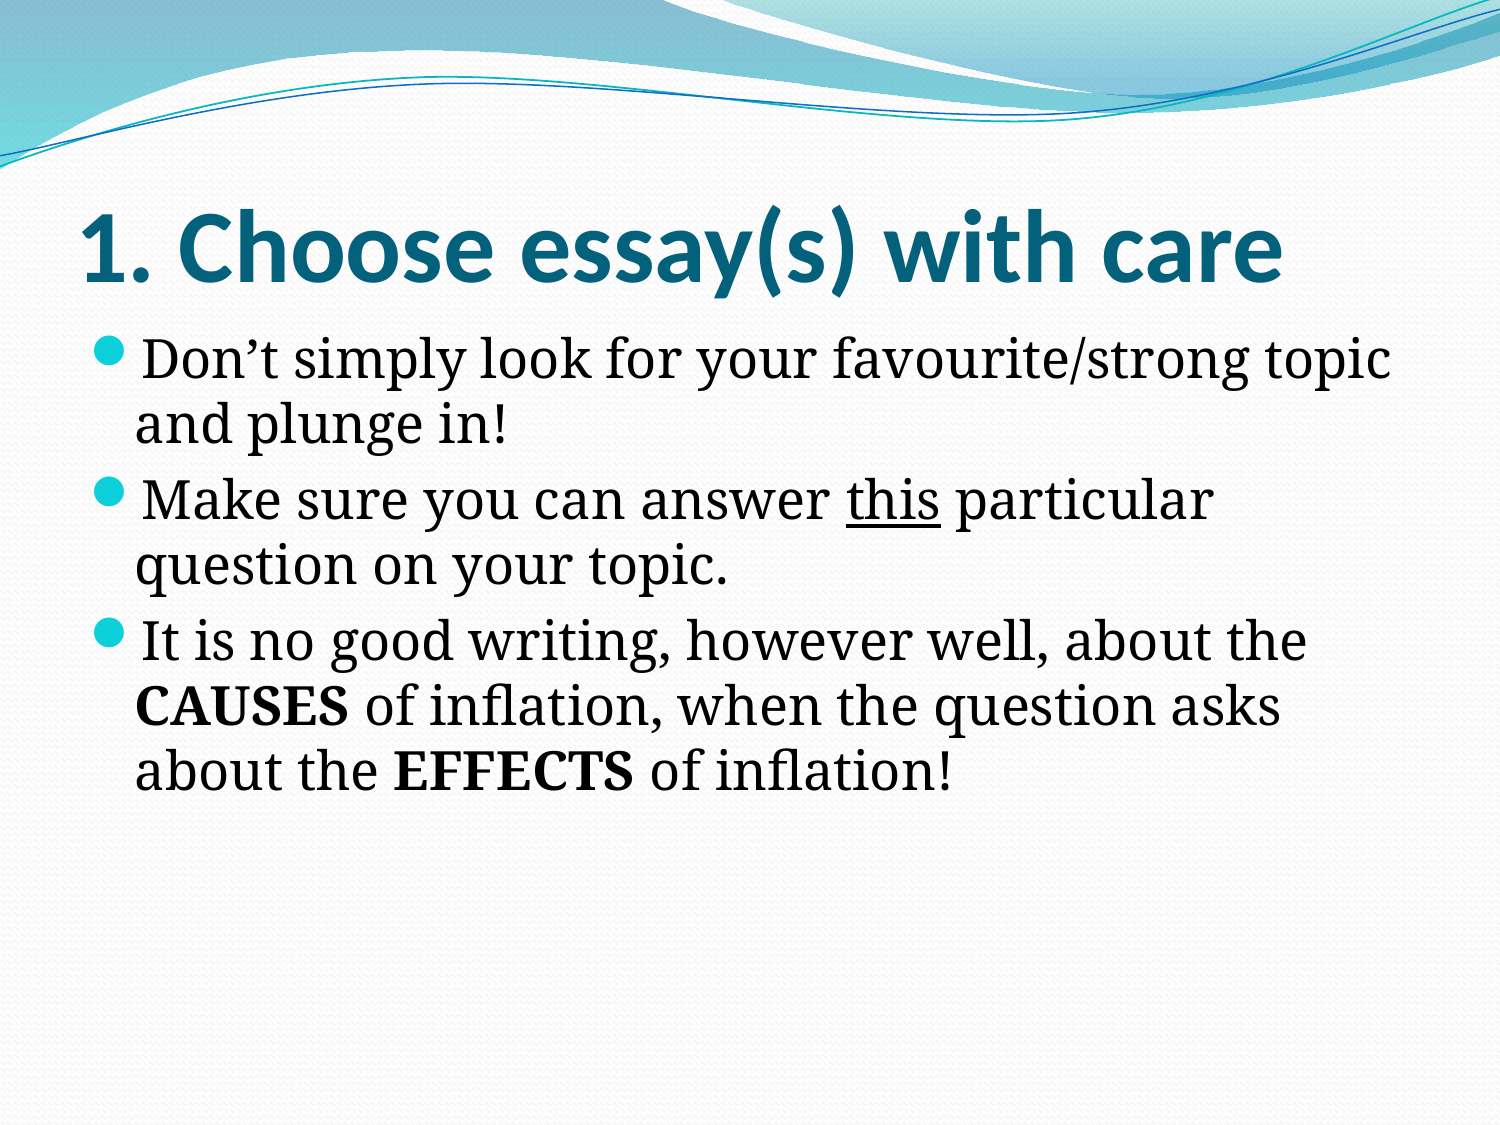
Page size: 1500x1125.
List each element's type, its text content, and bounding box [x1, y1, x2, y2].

title 1. Choose essay(s) with care [75, 115, 1425, 303]
list Don’t simply look for your favourite/strong topic and plunge in! Make sure you can answer this particular question on your topic. It is no good writing, however well, about the CAUSES of inflation, when the question asks about the EFFECTS of inflation! [75, 317, 1425, 1038]
